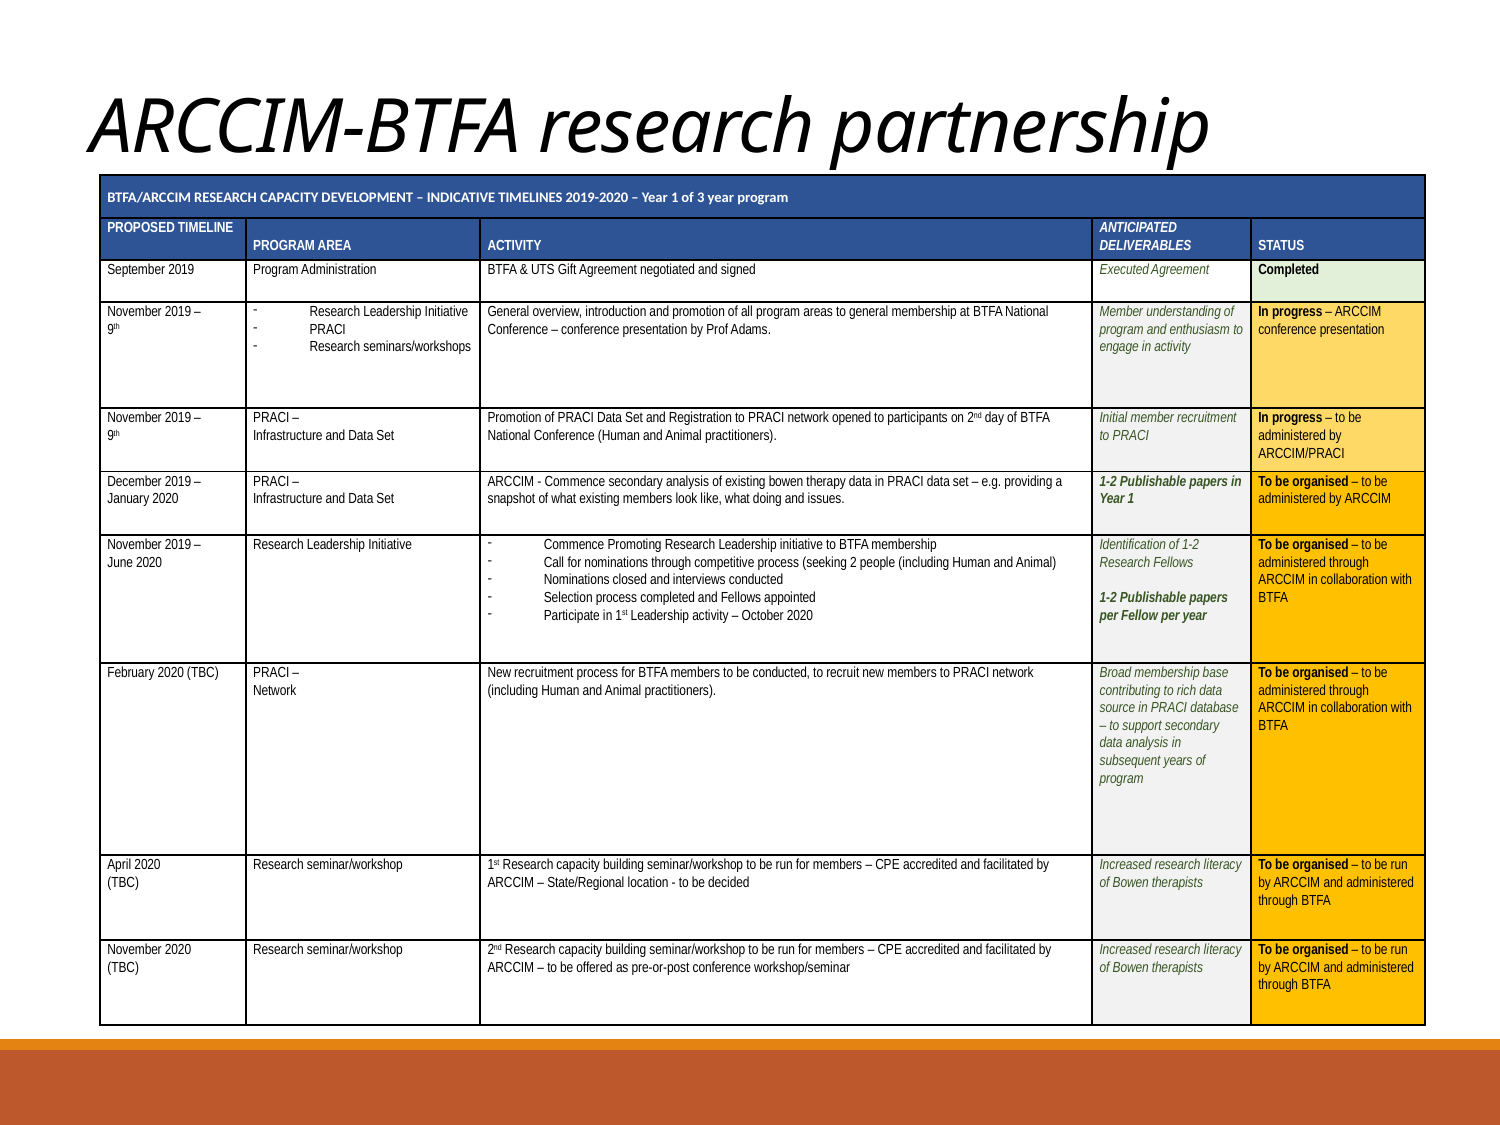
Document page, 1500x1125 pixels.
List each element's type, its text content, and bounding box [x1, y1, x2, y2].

table_cell Research Leadership Initiative PRACI Research seminars/workshops [247, 303, 479, 407]
table_cell STATUS [1252, 219, 1424, 259]
table_cell To be organised – to be run by ARCCIM and administered through BTFA [1252, 856, 1424, 939]
table_cell PROGRAM AREA [247, 219, 479, 259]
table_cell Increased research literacy of Bowen therapists [1093, 856, 1250, 939]
table_cell In progress – ARCCIM conference presentation [1252, 303, 1424, 407]
table_cell 2nd Research capacity building seminar/workshop to be run for members – CPE accredited and facilitated by ARCCIM – to be offered as pre-or-post conference workshop/seminar [481, 941, 1091, 1024]
table_cell Initial member recruitment to PRACI [1093, 409, 1250, 471]
table_cell Commence Promoting Research Leadership initiative to BTFA membership Call for nominations through competitive process (seeking 2 people (including Human and Animal) Nominations closed and interviews conducted Selection process completed and Fellows appointed Participate in 1st Leadership activity – October 2020 [481, 536, 1091, 662]
table_cell 1-2 Publishable papers in Year 1 [1093, 472, 1250, 534]
table_cell PRACI – Network [247, 664, 479, 854]
table_cell General overview, introduction and promotion of all program areas to general membership at BTFA National Conference – conference presentation by Prof Adams. [481, 303, 1091, 407]
table_cell Increased research literacy of Bowen therapists [1093, 941, 1250, 1024]
table_cell September 2019 [101, 261, 245, 301]
table_cell November 2020 (TBC) [101, 941, 245, 1024]
table_cell April 2020 (TBC) [101, 856, 245, 939]
table_cell Member understanding of program and enthusiasm to engage in activity [1093, 303, 1250, 407]
table_cell ANTICIPATED DELIVERABLES [1093, 219, 1250, 259]
table_cell Broad membership base contributing to rich data source in PRACI database – to support secondary data analysis in subsequent years of program [1093, 664, 1250, 854]
table_cell ACTIVITY [481, 219, 1091, 259]
table_cell Research Leadership Initiative [247, 536, 479, 662]
table_cell Identification of 1-2 Research Fellows 1-2 Publishable papers per Fellow per year [1093, 536, 1250, 662]
table_cell February 2020 (TBC) [101, 664, 245, 854]
table_cell November 2019 – 9th [101, 303, 245, 407]
table_cell PROPOSED TIMELINE [101, 219, 245, 259]
table_cell PRACI – Infrastructure and Data Set [247, 472, 479, 534]
table_cell BTFA & UTS Gift Agreement negotiated and signed [481, 261, 1091, 301]
table_header BTFA/ARCCIM RESEARCH CAPACITY DEVELOPMENT – INDICATIVE TIMELINES 2019-2020 – Year 1 of 3 year program [101, 176, 1424, 217]
table_cell Executed Agreement [1093, 261, 1250, 301]
table_cell To be organised – to be administered by ARCCIM [1252, 472, 1424, 534]
table_cell To be organised – to be run by ARCCIM and administered through BTFA [1252, 941, 1424, 1024]
table_cell Research seminar/workshop [247, 941, 479, 1024]
title ARCCIM-BTFA research partnership [75, 75, 1400, 175]
table_cell To be organised – to be administered through ARCCIM in collaboration with BTFA [1252, 536, 1424, 662]
table_cell PRACI – Infrastructure and Data Set [247, 409, 479, 471]
table_cell Completed [1252, 261, 1424, 301]
table_cell November 2019 – June 2020 [101, 536, 245, 662]
table_cell New recruitment process for BTFA members to be conducted, to recruit new members to PRACI network (including Human and Animal practitioners). [481, 664, 1091, 854]
table_cell To be organised – to be administered through ARCCIM in collaboration with BTFA [1252, 664, 1424, 854]
table_cell Promotion of PRACI Data Set and Registration to PRACI network opened to participants on 2nd day of BTFA National Conference (Human and Animal practitioners). [481, 409, 1091, 471]
table_cell December 2019 – January 2020 [101, 472, 245, 534]
table_cell Program Administration [247, 261, 479, 301]
table_cell In progress – to be administered by ARCCIM/PRACI [1252, 409, 1424, 471]
table_cell ARCCIM - Commence secondary analysis of existing bowen therapy data in PRACI data set – e.g. providing a snapshot of what existing members look like, what doing and issues. [481, 472, 1091, 534]
table_cell 1st Research capacity building seminar/workshop to be run for members – CPE accredited and facilitated by ARCCIM – State/Regional location - to be decided [481, 856, 1091, 939]
table_cell Research seminar/workshop [247, 856, 479, 939]
table_cell November 2019 – 9th [101, 409, 245, 471]
